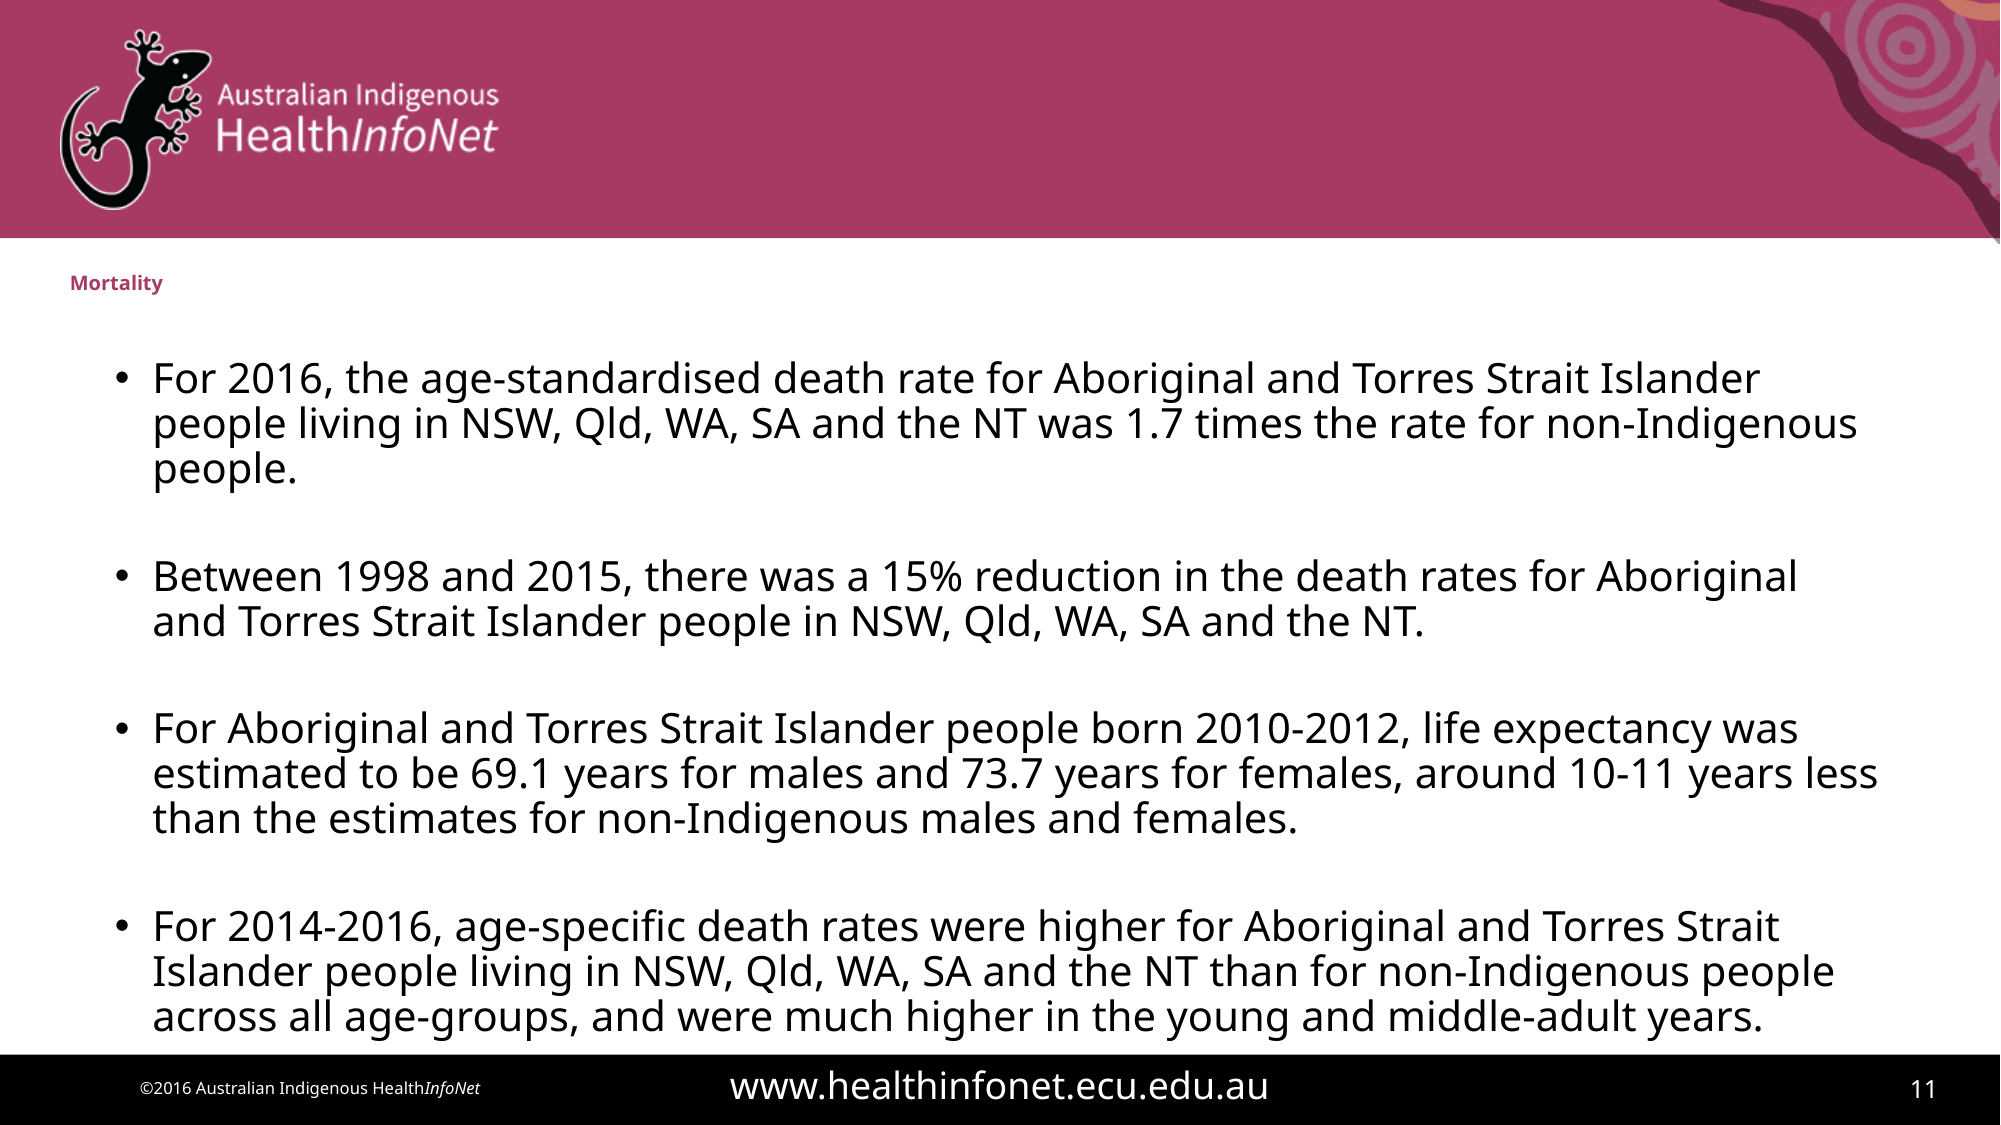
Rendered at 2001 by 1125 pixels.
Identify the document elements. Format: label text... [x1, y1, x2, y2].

title Mortality [55, 243, 1945, 327]
picture [1673, 0, 2000, 279]
list For 2016, the age-standardised death rate for Aboriginal and Torres Strait Islander people living in NSW, Qld, WA, SA and the NT was 1.7 times the rate for non-Indigenous people. Between 1998 and 2015, there was a 15% reduction in the death rates for Aboriginal and Torres Strait Islander people in NSW, Qld, WA, SA and the NT. For Aboriginal and Torres Strait Islander people born 2010-2012, life expectancy was estimated to be 69.1 years for males and 73.7 years for females, around 10-11 years less than the estimates for non-Indigenous males and females. For 2014-2016, age-specific death rates were higher for Aboriginal and Torres Strait Islander people living in NSW, Qld, WA, SA and the NT than for non-Indigenous people across all age-groups, and were much higher in the young and middle-adult years. [99, 349, 1900, 1050]
picture [60, 29, 499, 210]
